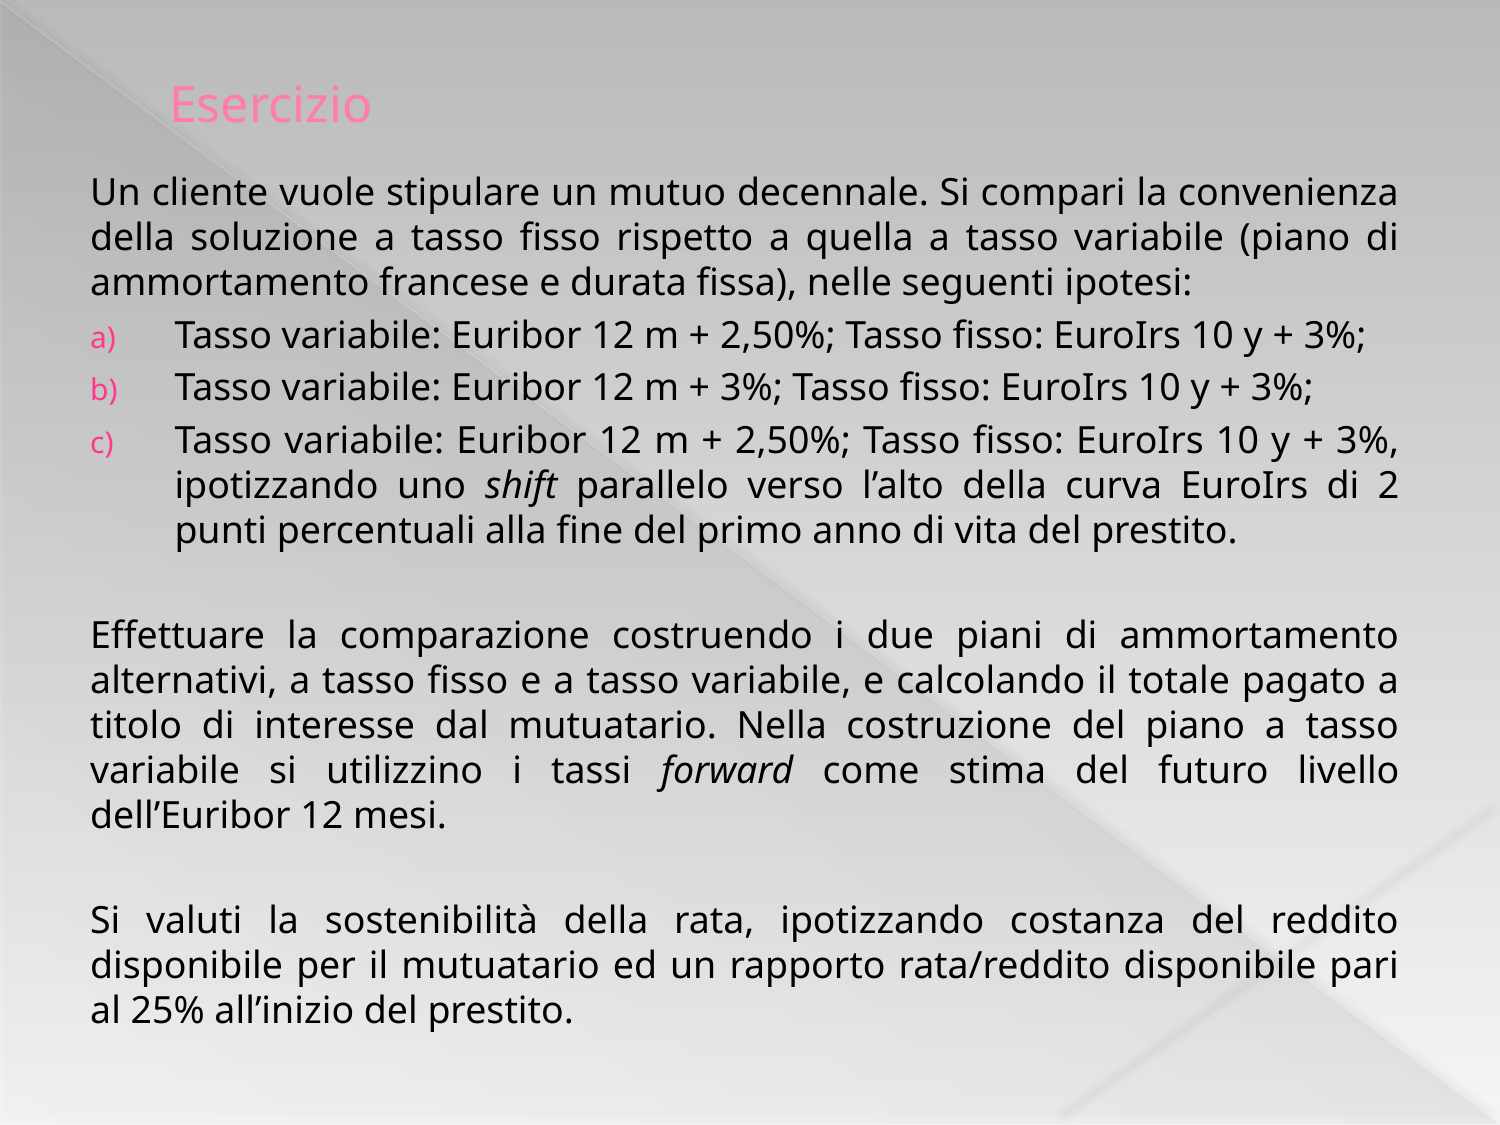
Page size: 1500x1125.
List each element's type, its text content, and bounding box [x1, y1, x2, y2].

title Esercizio [75, 43, 1425, 161]
list Un cliente vuole stipulare un mutuo decennale. Si compari la convenienza della soluzione a tasso fisso rispetto a quella a tasso variabile (piano di ammortamento francese e durata fissa), nelle seguenti ipotesi: Tasso variabile: Euribor 12 m + 2,50%; Tasso fisso: EuroIrs 10 y + 3%; Tasso variabile: Euribor 12 m + 3%; Tasso fisso: EuroIrs 10 y + 3%; Tasso variabile: Euribor 12 m + 2,50%; Tasso fisso: EuroIrs 10 y + 3%, ipotizzando uno shift parallelo verso l’alto della curva EuroIrs di 2 punti percentuali alla fine del primo anno di vita del prestito. Effettuare la comparazione costruendo i due piani di ammortamento alternativi, a tasso fisso e a tasso variabile, e calcolando il totale pagato a titolo di interesse dal mutuatario. Nella costruzione del piano a tasso variabile si utilizzino i tassi forward come stima del futuro livello dell’Euribor 12 mesi. Si valuti la sostenibilità della rata, ipotizzando costanza del reddito disponibile per il mutuatario ed un rapporto rata/reddito disponibile pari al 25% all’inizio del prestito. [64, 160, 1415, 1102]
